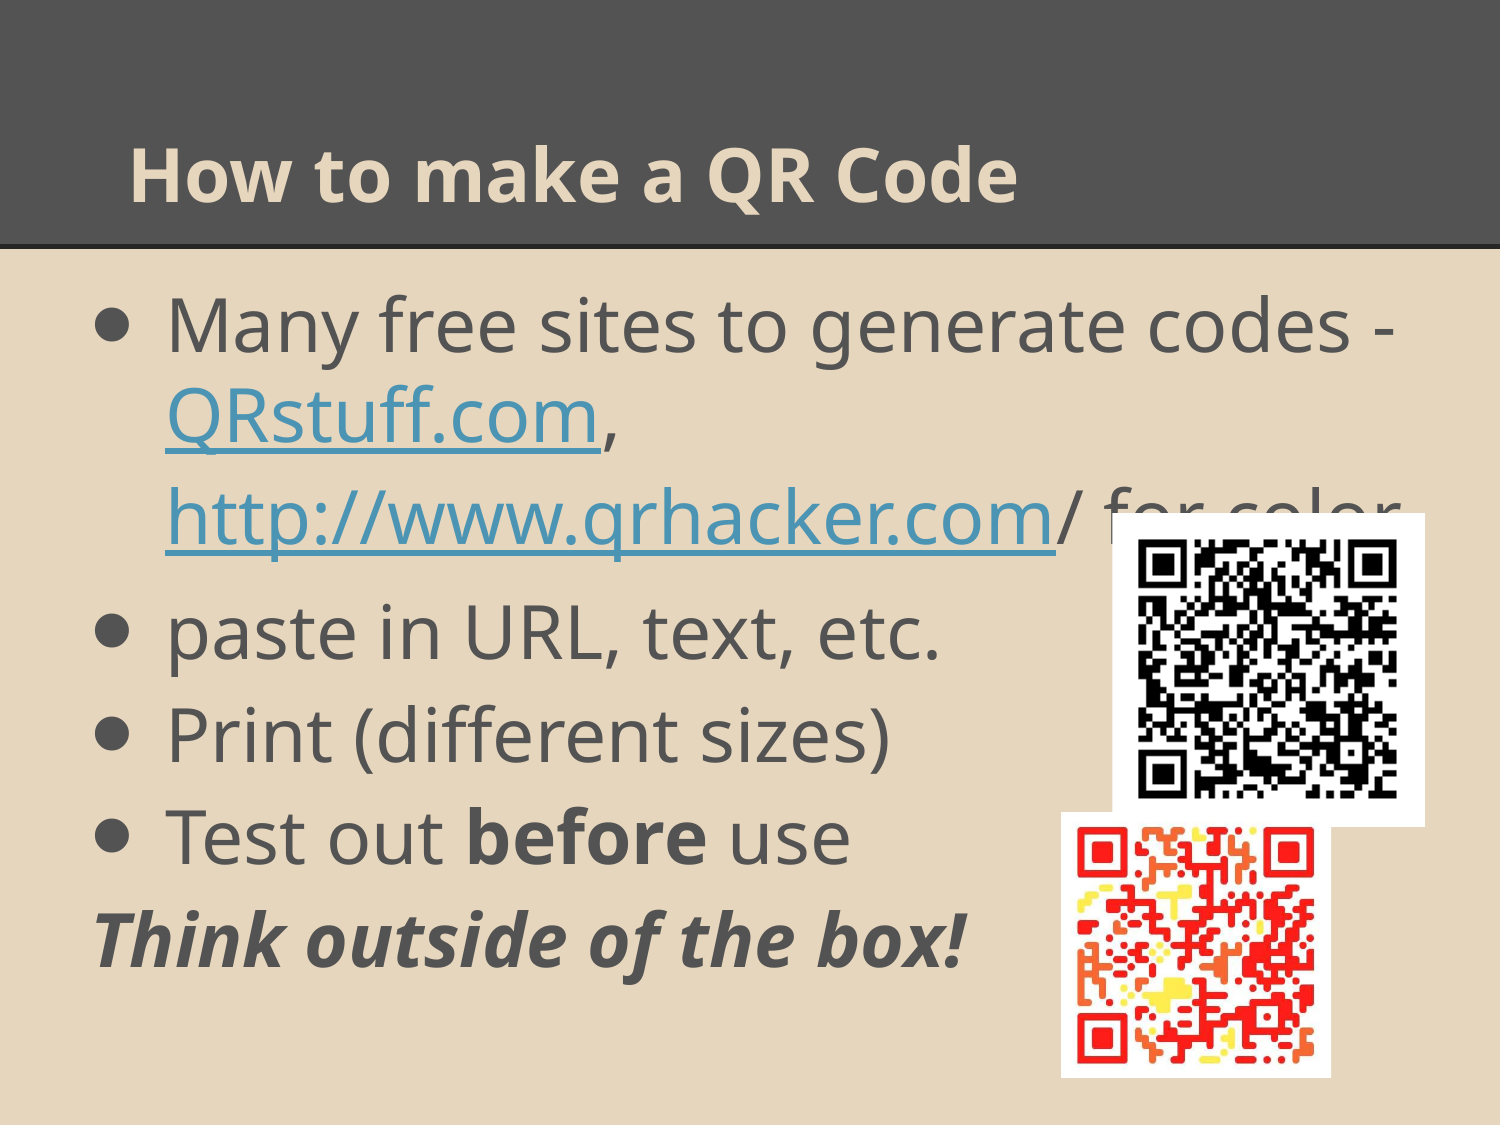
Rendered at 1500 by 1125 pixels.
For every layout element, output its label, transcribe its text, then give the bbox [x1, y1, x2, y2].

title How to make a QR Code [75, 14, 1425, 233]
text_box [1112, 513, 1425, 827]
text_box [1061, 812, 1332, 1078]
list Many free sites to generate codes - QRstuff.com, http://www.qrhacker.com/ for color paste in URL, text, etc. Print (different sizes) Test out before use Think outside of the box! [75, 262, 1425, 1125]
